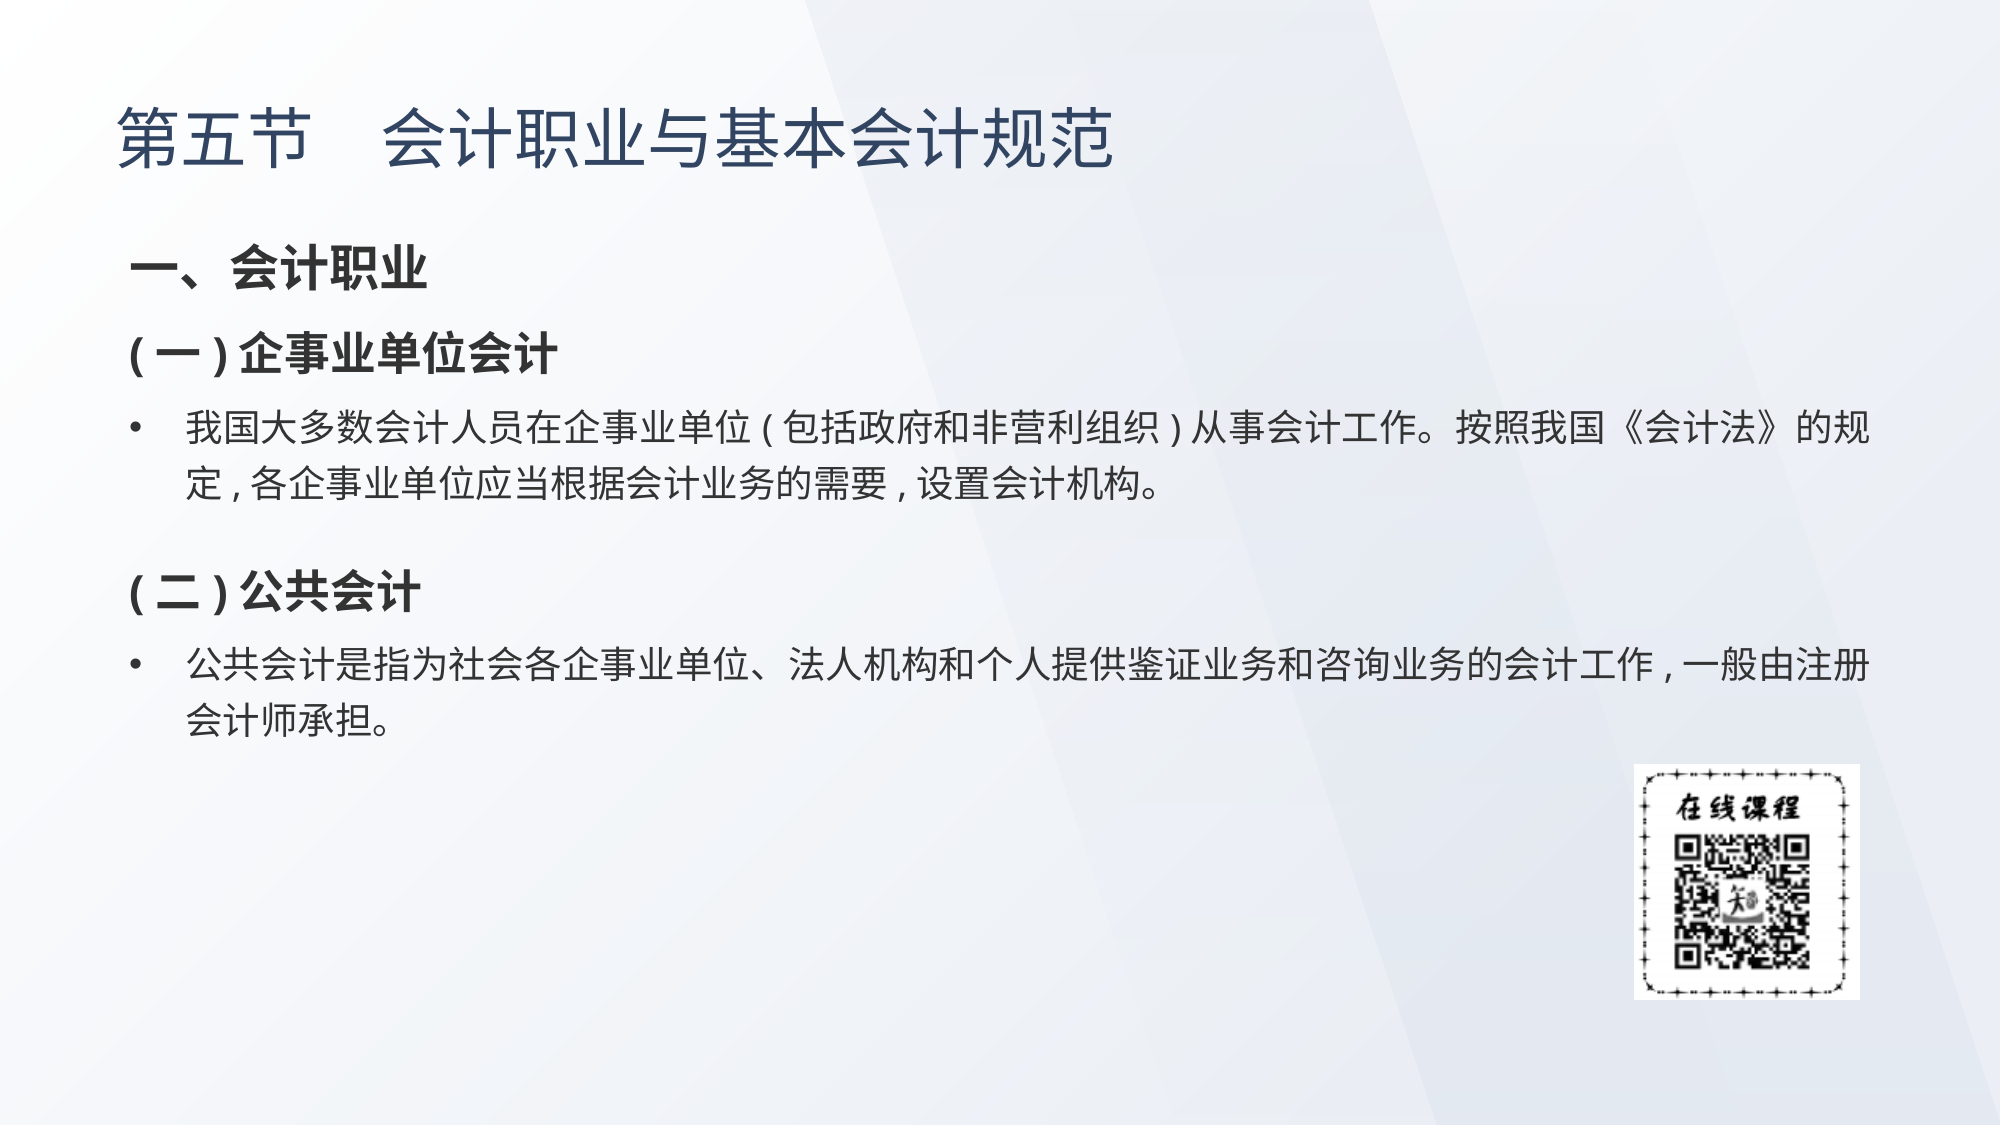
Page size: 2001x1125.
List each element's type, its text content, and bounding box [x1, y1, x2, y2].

title 第五节 会计职业与基本会计规范 [114, 59, 1886, 178]
picture [1634, 764, 1860, 1000]
text_box 一、会计职业 (一)企事业单位会计 我国大多数会计人员在企事业单位(包括政府和非营利组织)从事会计工作。按照我国《会计法》的规定,各企事业单位应当根据会计业务的需要,设置会计机构。 (二)公共会计 公共会计是指为社会各企事业单位、法人机构和个人提供鉴证业务和咨询业务的会计工作,一般由注册会计师承担。 [114, 213, 1886, 1013]
